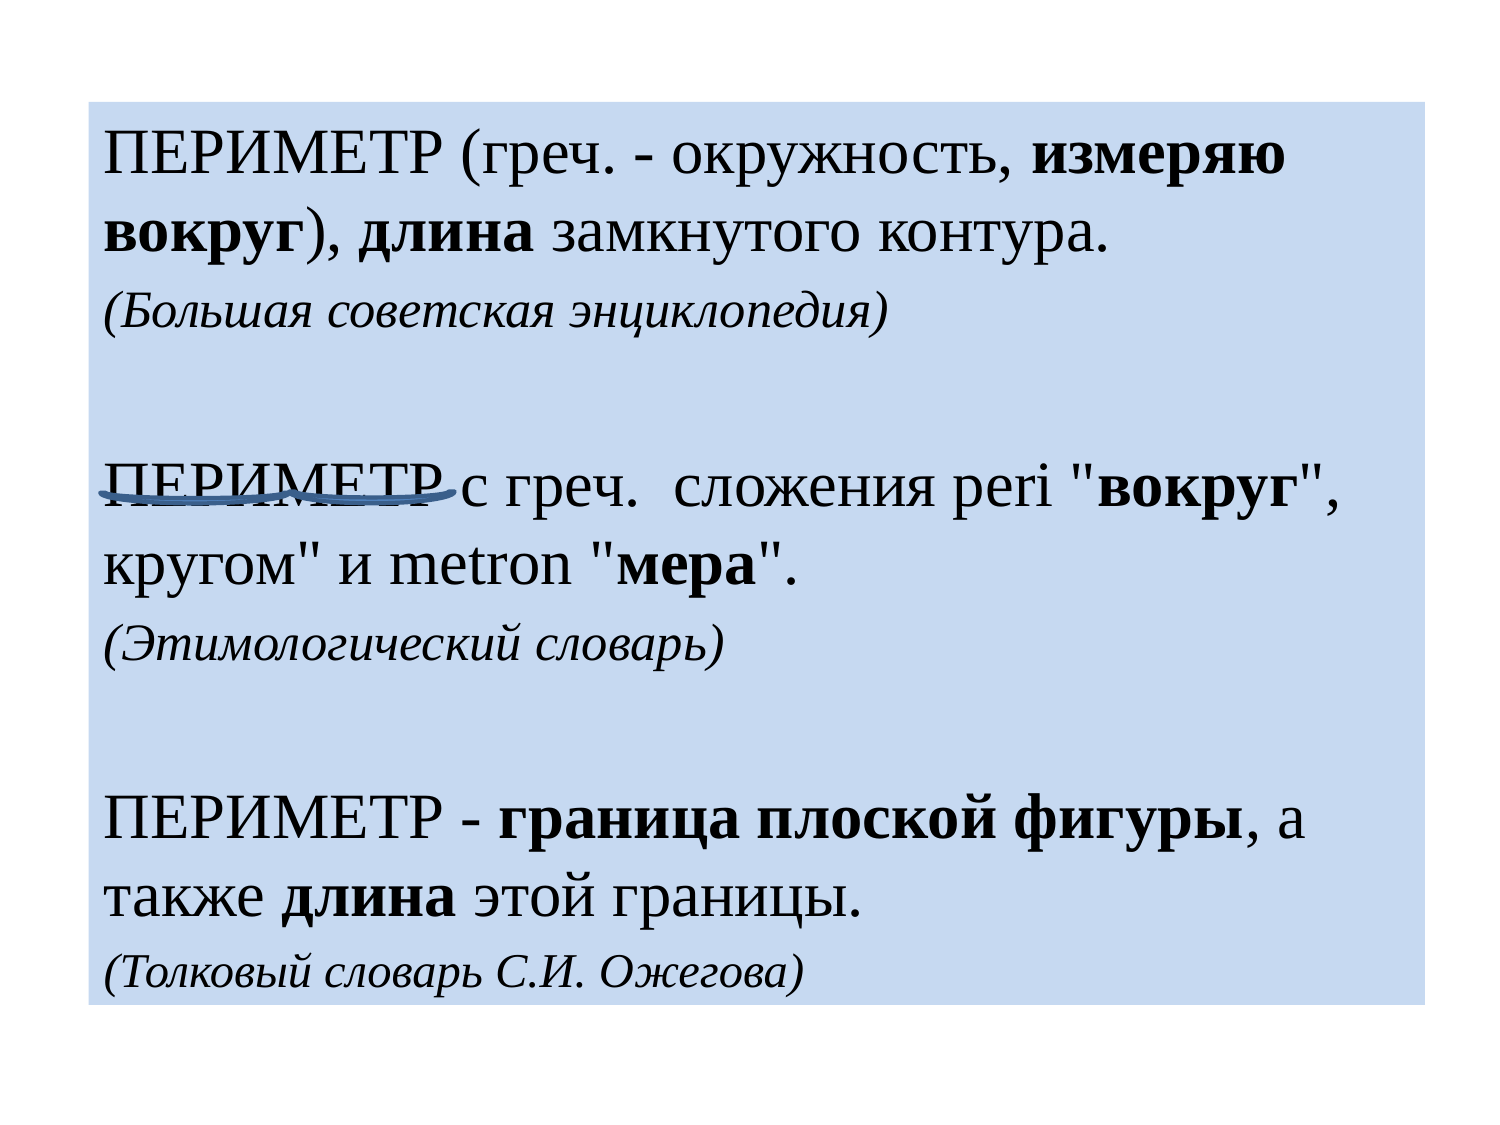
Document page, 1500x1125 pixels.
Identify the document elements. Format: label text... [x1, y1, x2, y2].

text_box [287, 489, 457, 506]
list ПЕРИМЕТР (греч. - окружность, измеряю вокруг), длина замкнутого контура. (Большая советская энциклопедия) ПЕРИМЕТР с греч. сложения peri "вокруг", кругом" и metron "мера". (Этимологический словарь) ПЕРИМЕТР - граница плоской фигуры, а также длина этой границы. (Толковый словарь С.И. Ожегова) [88, 101, 1425, 1005]
text_box [98, 490, 290, 506]
